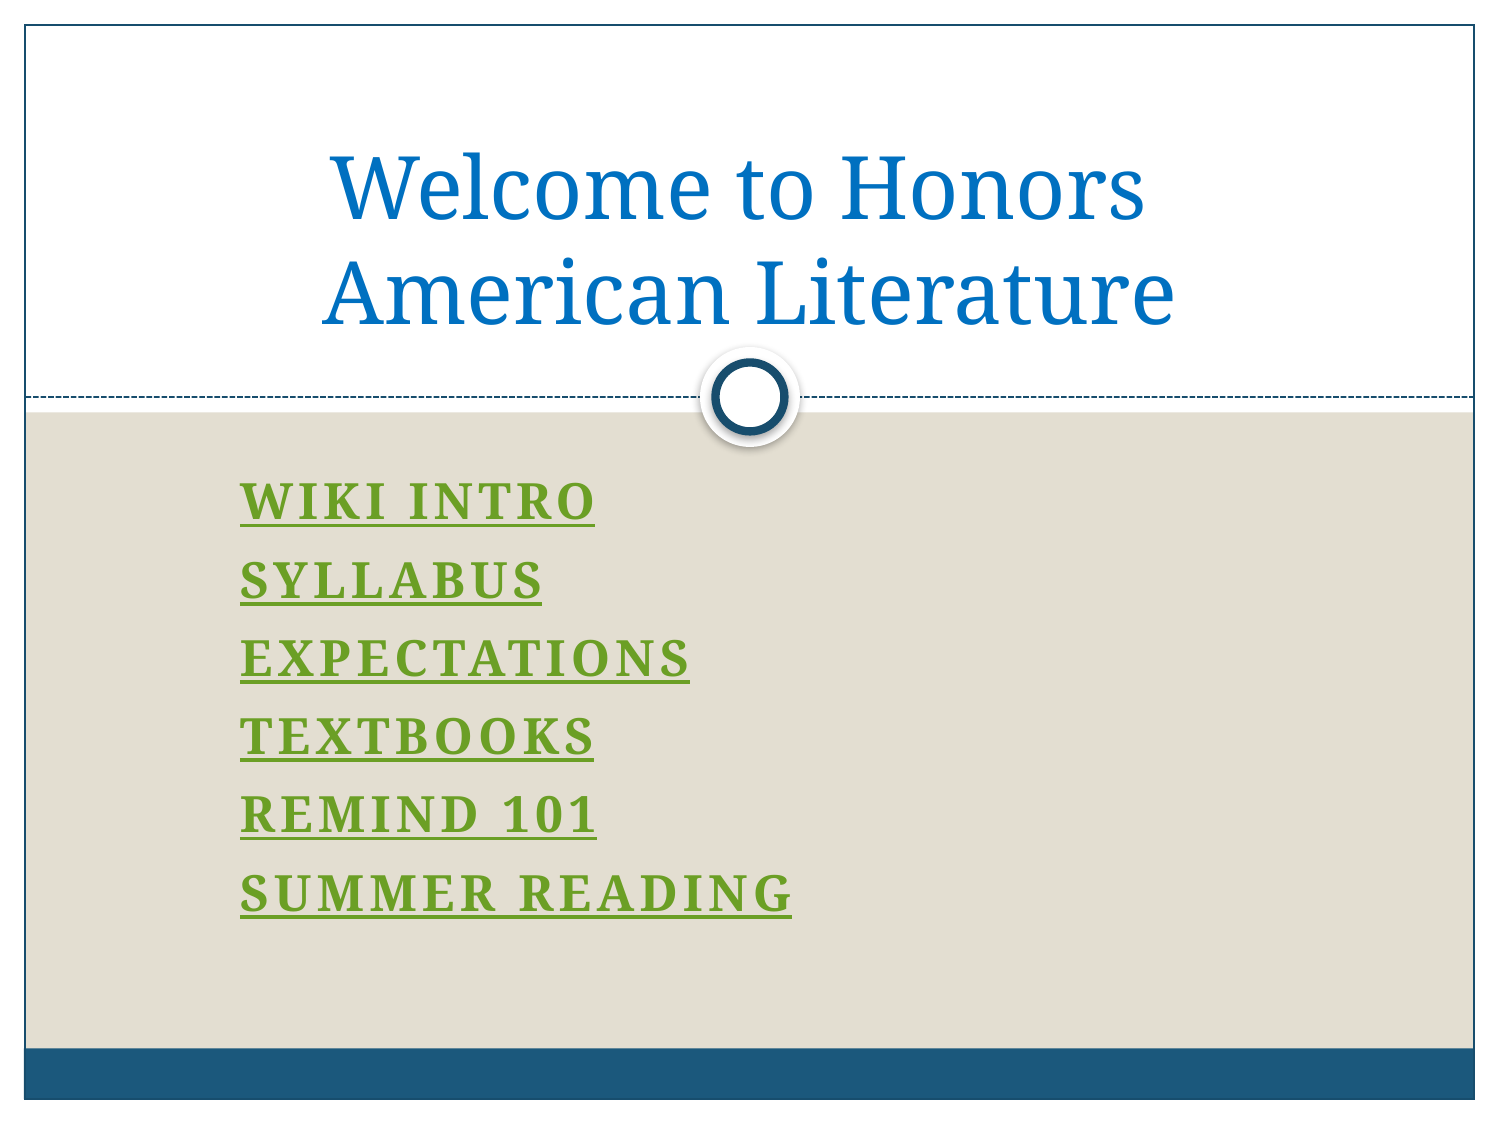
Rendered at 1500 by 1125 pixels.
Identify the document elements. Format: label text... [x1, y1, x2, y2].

subtitle Wiki intro syllabus Expectations Textbooks Remind 101 Summer reading [225, 462, 1275, 950]
title Welcome to Honors American Literature [112, 62, 1388, 350]
